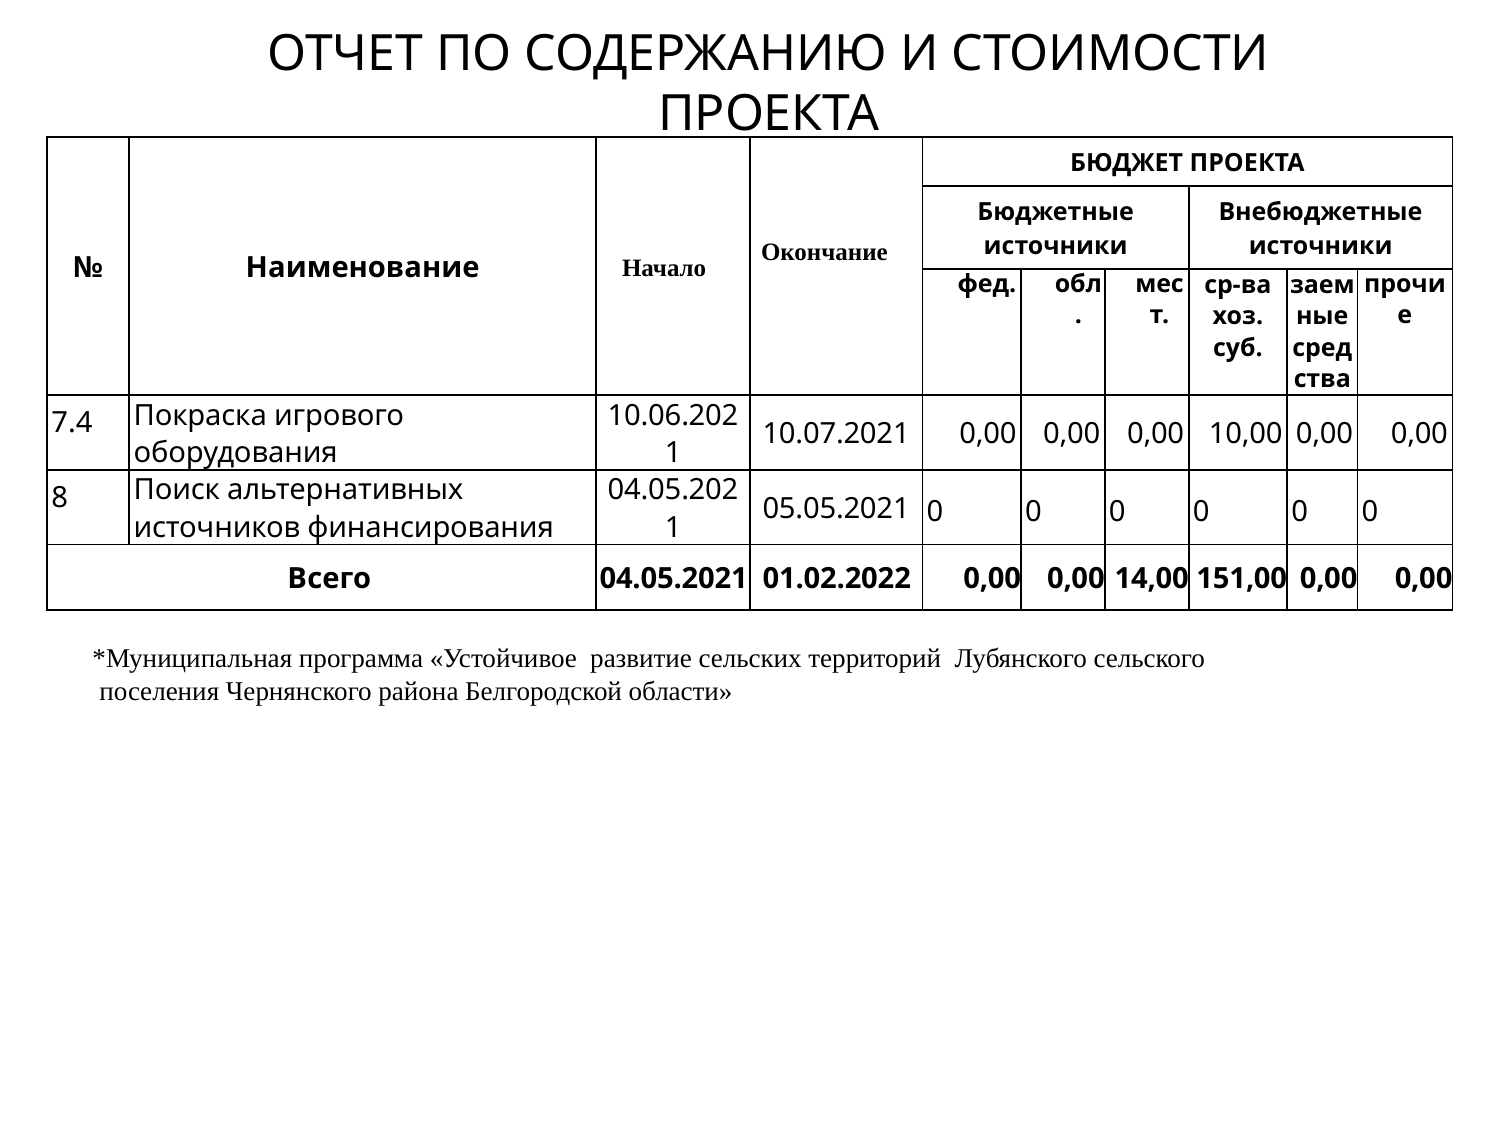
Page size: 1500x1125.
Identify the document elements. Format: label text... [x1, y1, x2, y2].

table_cell 0 [1022, 471, 1104, 544]
text_box *Муниципальная программа «Устойчивое развитие сельских территорий Лубянского сельского поселения Чернянского района Белгородской области» [77, 633, 1220, 713]
table_cell 0,00 [1358, 545, 1452, 609]
table_cell 0 [1106, 471, 1188, 544]
table_cell 0 [1288, 471, 1357, 544]
table_cell 04.05.2021 [597, 545, 749, 609]
table_cell 0,00 [1288, 545, 1357, 609]
table_cell 0 [923, 471, 1020, 544]
table_cell 10.07.2021 [751, 396, 922, 469]
table_cell Внебюджетные источники [1190, 187, 1452, 268]
title ОТЧЕТ ПО СОДЕРЖАНИЮ И СТОИМОСТИ ПРОЕКТА [195, 0, 1342, 183]
table_cell мест. [1106, 270, 1188, 394]
table_cell обл. [1022, 270, 1104, 394]
table_cell 0,00 [1106, 396, 1188, 469]
table_cell 151,00 [1190, 545, 1286, 609]
table_header Начало [597, 183, 749, 394]
table_cell ср-ва хоз. суб. [1190, 270, 1286, 394]
table_header № [48, 138, 128, 394]
table_cell 0,00 [1022, 545, 1104, 609]
table_cell прочие [1358, 270, 1452, 394]
table_cell 10,00 [1190, 396, 1286, 469]
table_cell 7.4 [48, 396, 128, 469]
table_cell 0 [1190, 471, 1286, 544]
table_cell 04.05.2021 [597, 471, 749, 544]
table_cell Бюджетные источники [923, 187, 1188, 268]
table_cell 8 [48, 471, 128, 544]
table_cell Покраска игрового оборудования [130, 396, 595, 469]
table_cell 0,00 [1358, 396, 1452, 469]
table_cell 0,00 [1288, 396, 1357, 469]
table_cell 05.05.2021 [751, 471, 922, 544]
table_header БЮДЖЕТ ПРОЕКТА [923, 138, 1452, 185]
table_cell Поиск альтернативных источников финансирования [130, 471, 595, 544]
table_cell 0 [1358, 471, 1452, 544]
table_header Окончание [751, 183, 922, 394]
table_cell 0,00 [923, 545, 1020, 609]
table_cell заемные средства [1288, 270, 1357, 394]
table_cell 10.06.2021 [597, 396, 749, 469]
table_cell 0,00 [923, 396, 1020, 469]
table_cell 0,00 [1022, 396, 1104, 469]
table_cell Всего [48, 545, 595, 609]
table_header Наименование [130, 138, 595, 394]
table_cell 14,00 [1106, 545, 1188, 609]
table_cell фед. [923, 270, 1020, 394]
table_cell 01.02.2022 [751, 545, 922, 609]
